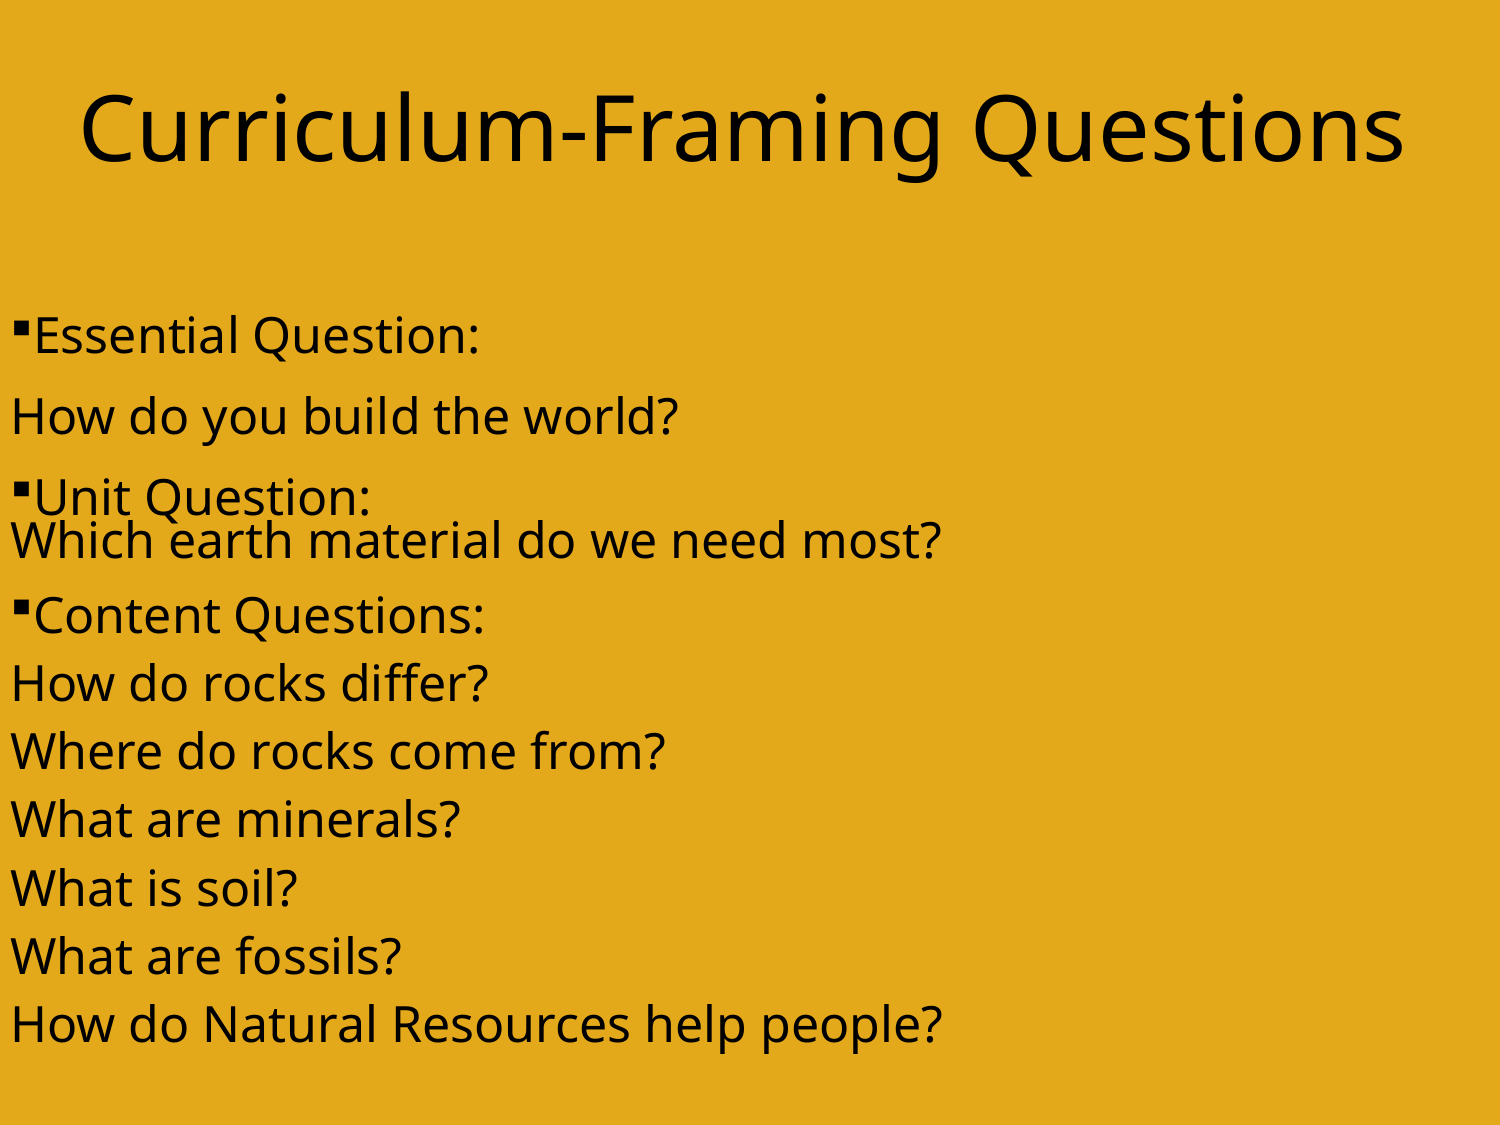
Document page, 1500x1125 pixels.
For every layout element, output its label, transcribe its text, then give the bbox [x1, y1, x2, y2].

table_cell Which earth material do we need most? Content Questions: How do rocks differ? Where do rocks come from? What are minerals? What is soil? What are fossils? How do Natural Resources help people? [0, 505, 1500, 1125]
table_header Essential Question: How do you build the world? Unit Question: [0, 300, 1500, 505]
text_box Curriculum-Framing Questions [62, 62, 1425, 188]
